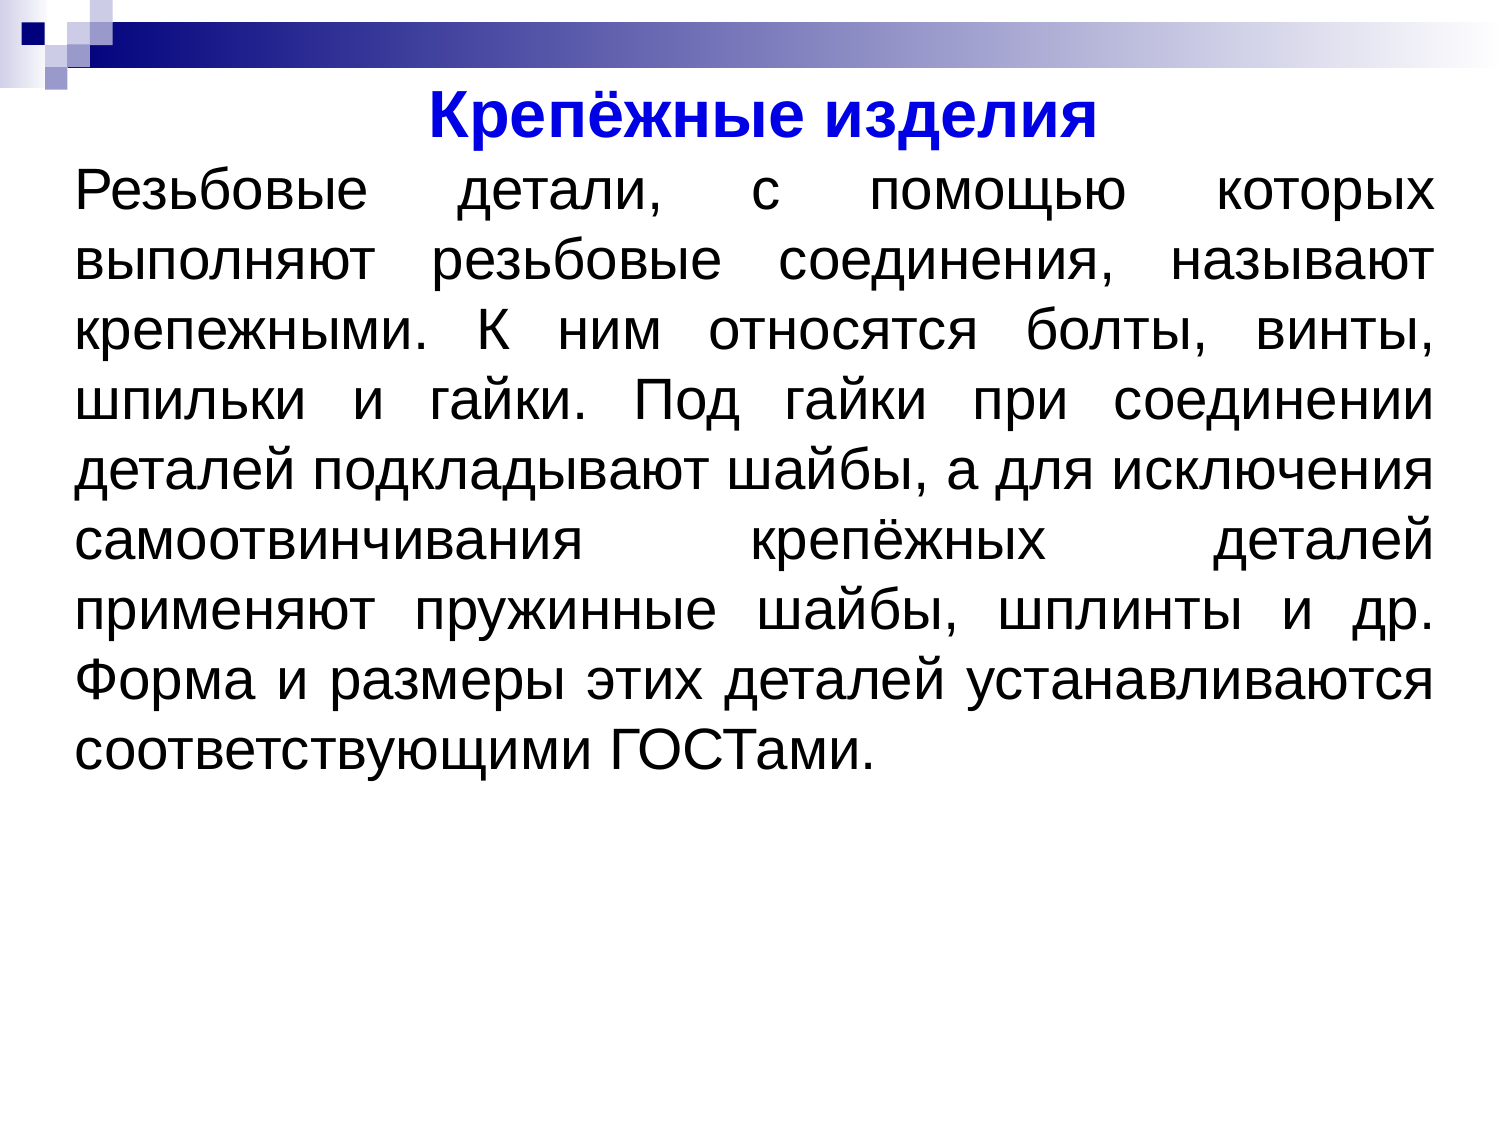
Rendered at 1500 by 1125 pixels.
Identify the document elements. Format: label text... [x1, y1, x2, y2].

text_box Крепёжные изделия Резьбовые детали, с помощью которых выполняют резьбовые соединения, называют крепежными. К ним относятся болты, винты, шпильки и гайки. Под гайки при соединении деталей подкладывают шайбы, а для исключения самоотвинчивания крепёжных деталей применяют пружинные шайбы, шплинты и др. Форма и размеры этих деталей устанавливаются соответствующими ГОСТами. [59, 63, 1451, 789]
